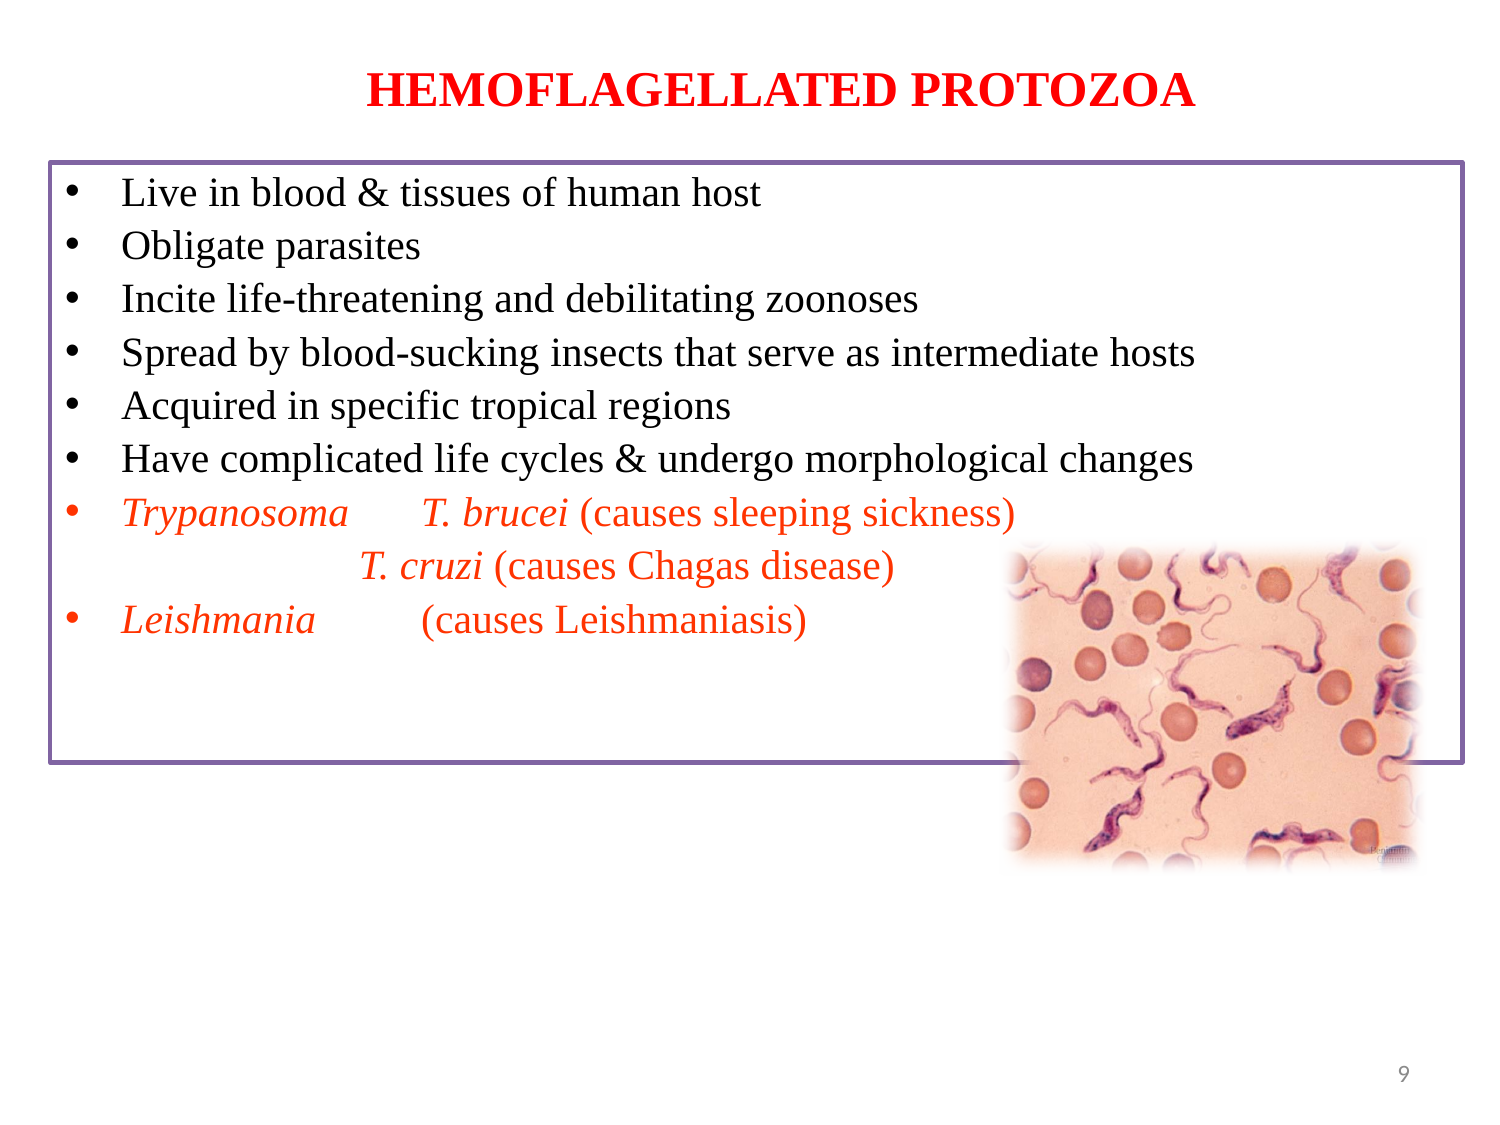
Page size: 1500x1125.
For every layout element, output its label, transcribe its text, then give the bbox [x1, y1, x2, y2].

slide_number 9 [1074, 1042, 1425, 1103]
picture [999, 537, 1428, 876]
list Live in blood & tissues of human host Obligate parasites Incite life-threatening and debilitating zoonoses Spread by blood-sucking insects that serve as intermediate hosts Acquired in specific tropical regions Have complicated life cycles & undergo morphological changes Trypanosoma T. brucei (causes sleeping sickness) T. cruzi (causes Chagas disease) Leishmania (causes Leishmaniasis) [48, 160, 1465, 765]
title hemoFlagellated protozoa [75, 0, 1425, 150]
